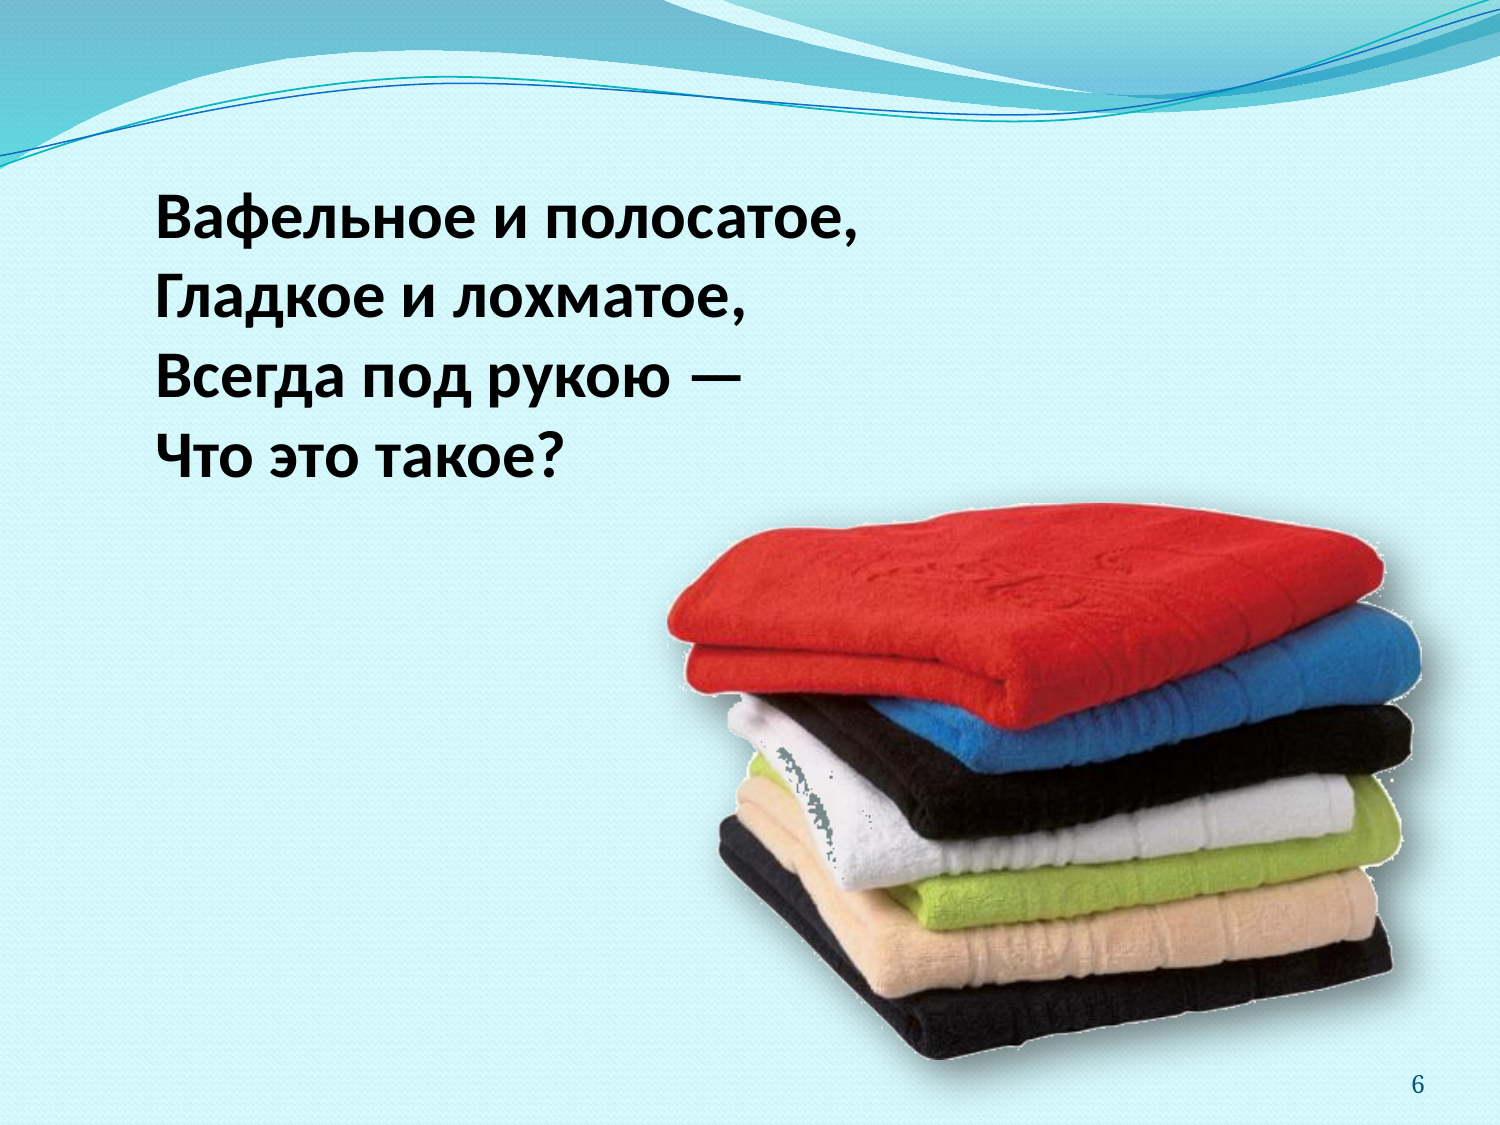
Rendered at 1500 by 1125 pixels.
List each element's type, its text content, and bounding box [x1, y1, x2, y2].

text_box Вафельное и полосатое, Гладкое и лохматое, Всегда под рукою — Что это такое? [140, 163, 903, 499]
picture [667, 503, 1422, 1060]
slide_number 6 [1299, 1069, 1425, 1103]
